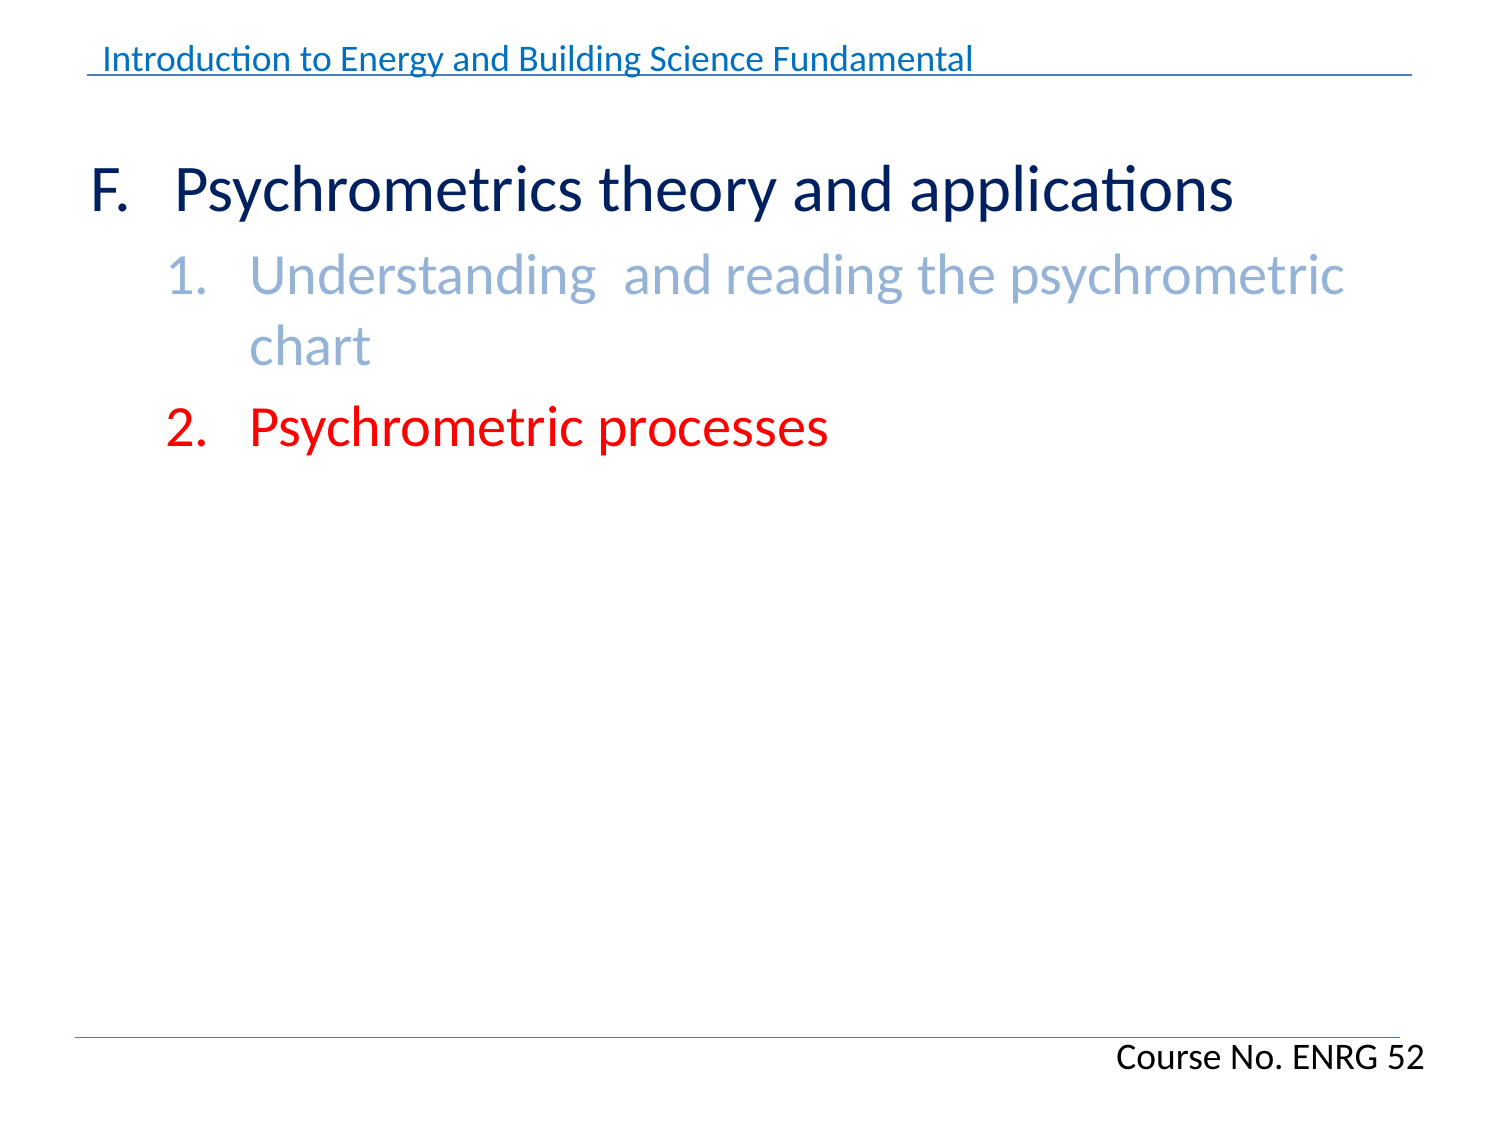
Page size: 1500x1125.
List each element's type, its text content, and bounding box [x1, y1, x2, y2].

list Psychrometrics theory and applications Understanding and reading the psychrometric chart Psychrometric processes [75, 137, 1425, 625]
